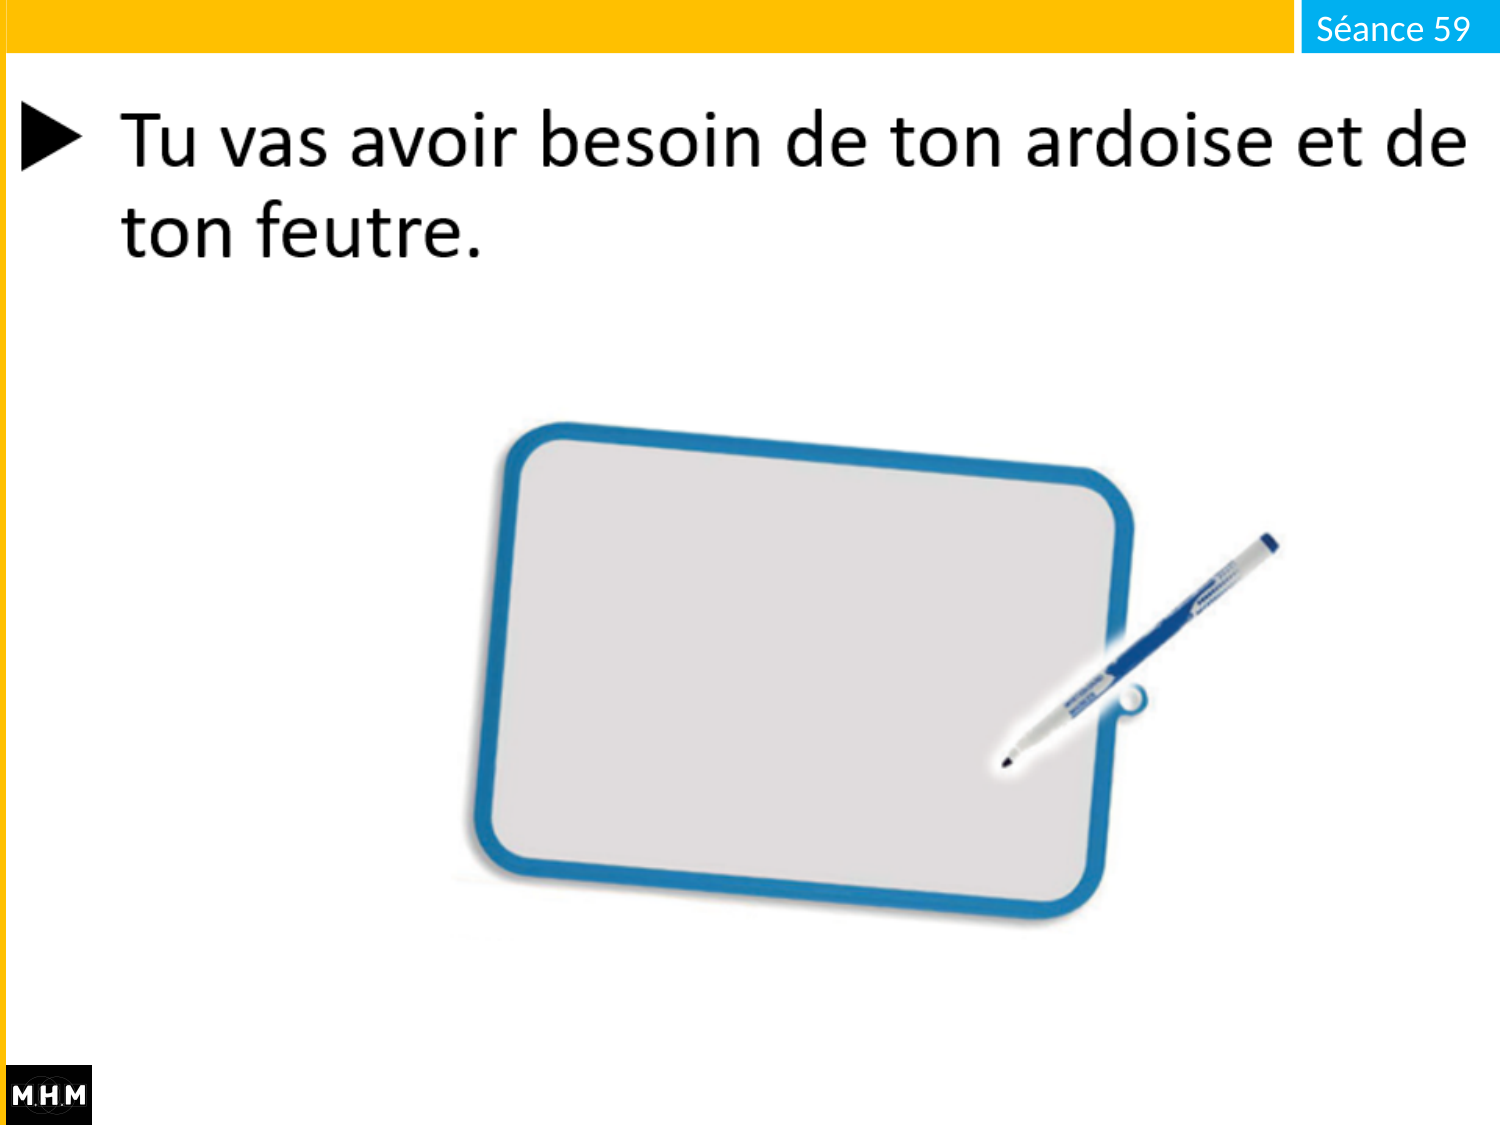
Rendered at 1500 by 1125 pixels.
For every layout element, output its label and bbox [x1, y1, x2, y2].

picture [6, 84, 1494, 941]
picture [6, 1065, 92, 1125]
